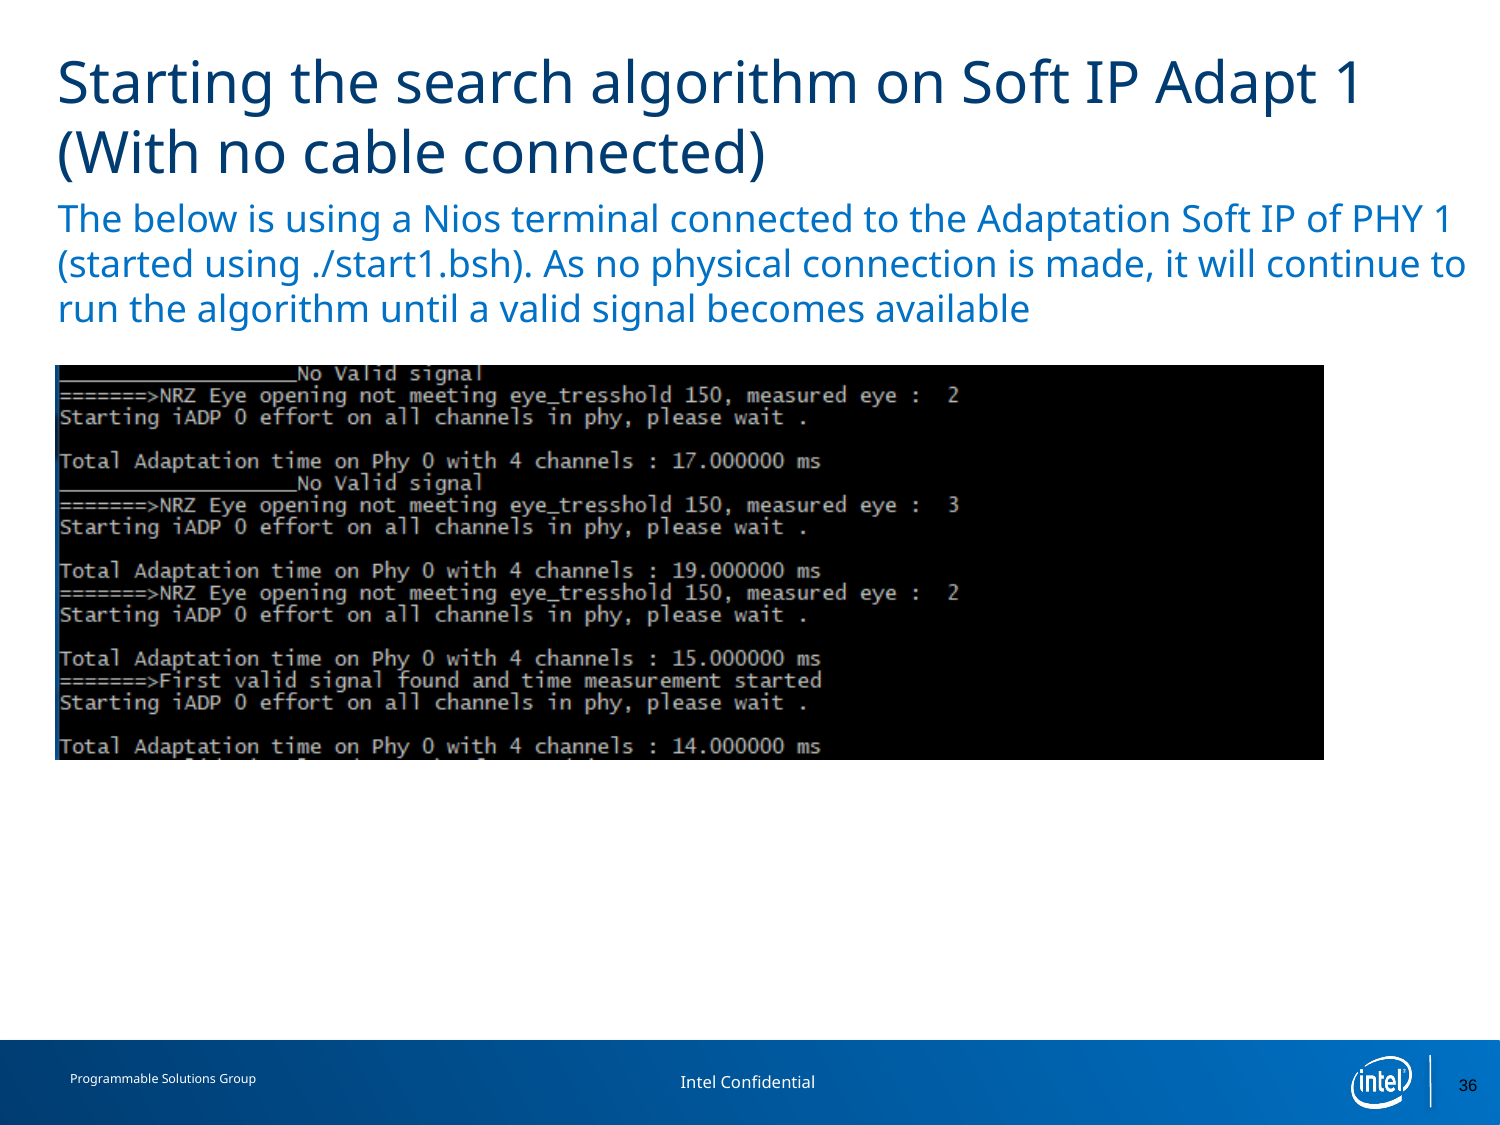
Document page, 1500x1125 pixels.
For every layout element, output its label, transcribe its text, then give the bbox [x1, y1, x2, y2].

list The below is using a Nios terminal connected to the Adaptation Soft IP of PHY 1 (started using ./start1.bsh). As no physical connection is made, it will continue to run the algorithm until a valid signal becomes available [57, 194, 1477, 300]
title Starting the search algorithm on Soft IP Adapt 1 (With no cable connected) [57, 44, 1425, 194]
picture [55, 365, 1325, 760]
slide_number 36 [1127, 1055, 1478, 1116]
